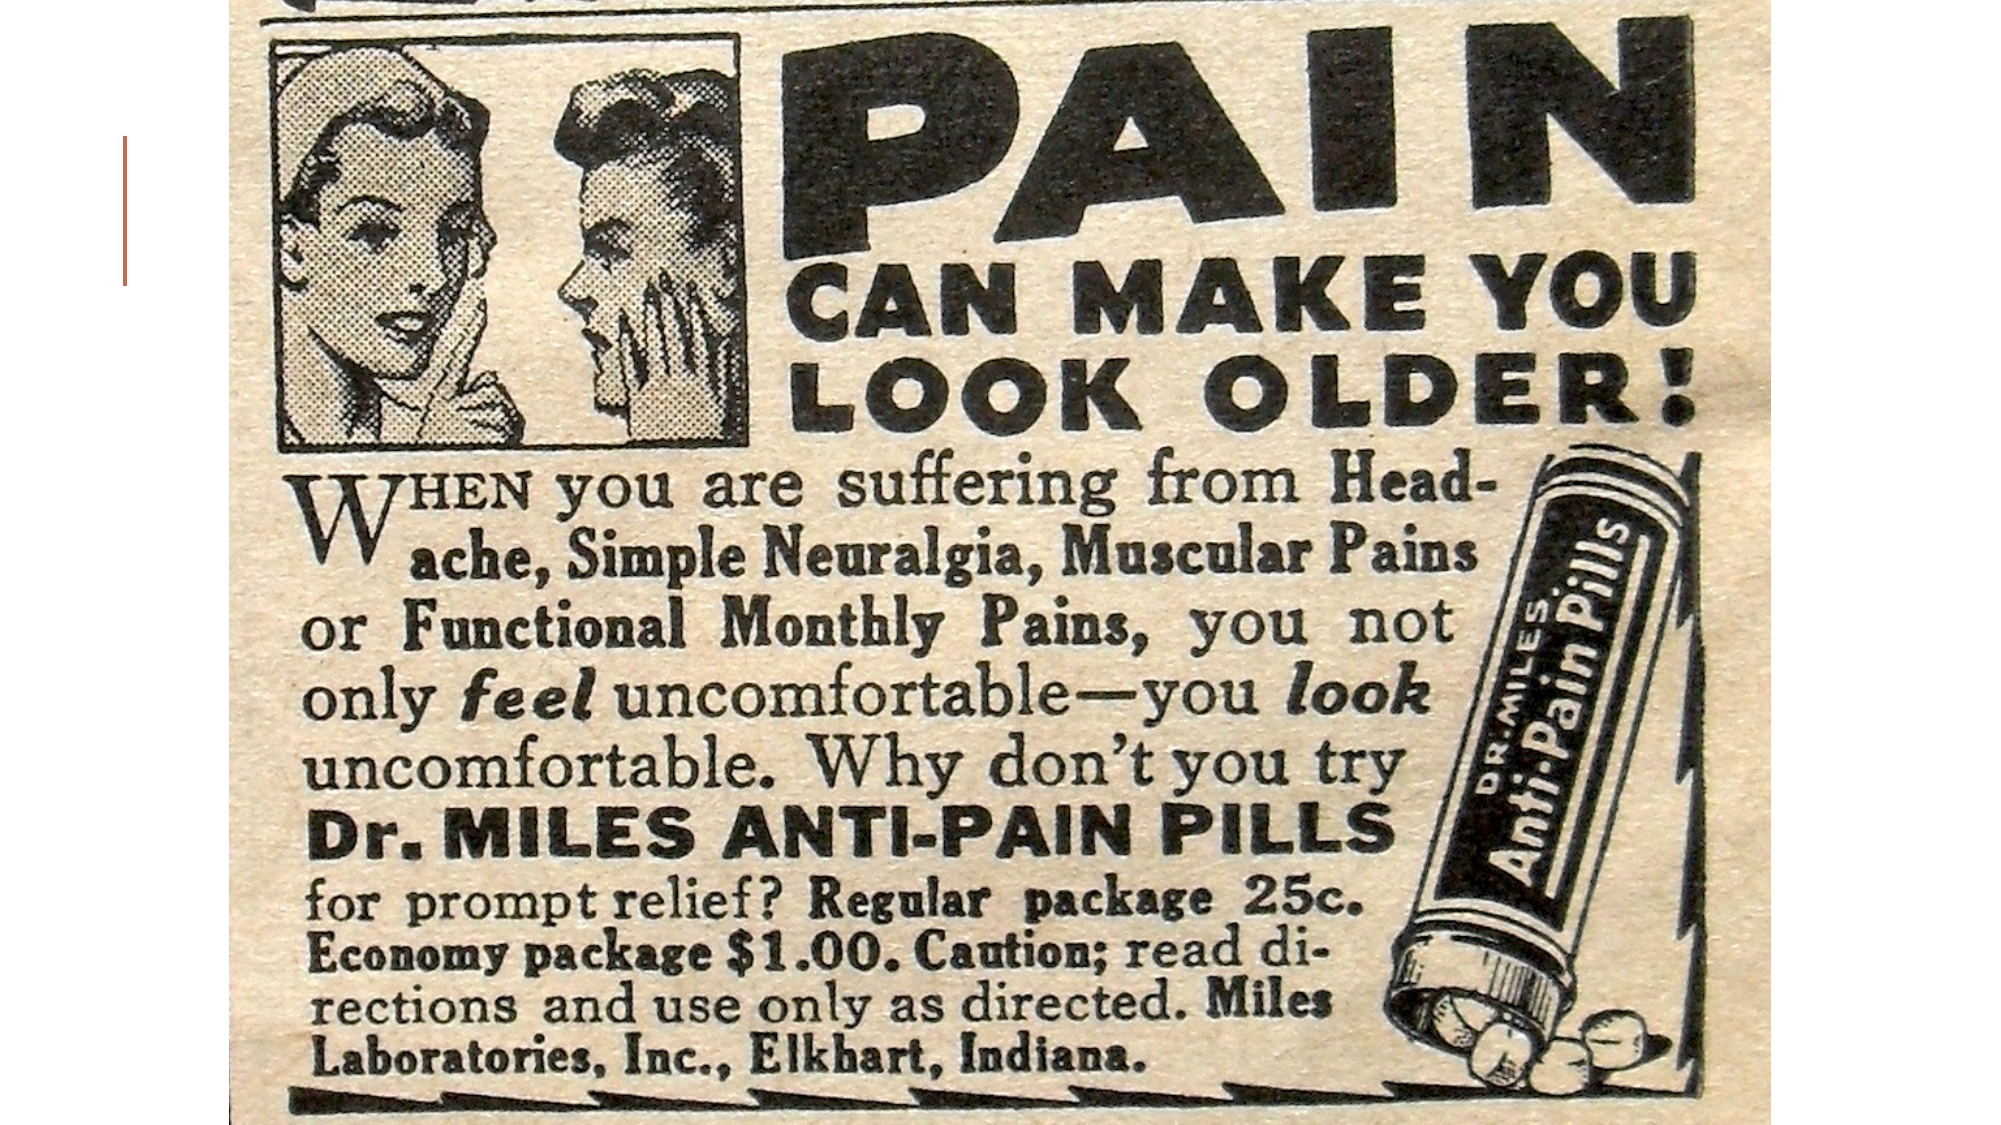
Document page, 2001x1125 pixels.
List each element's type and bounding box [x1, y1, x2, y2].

picture [228, 0, 1772, 1125]
